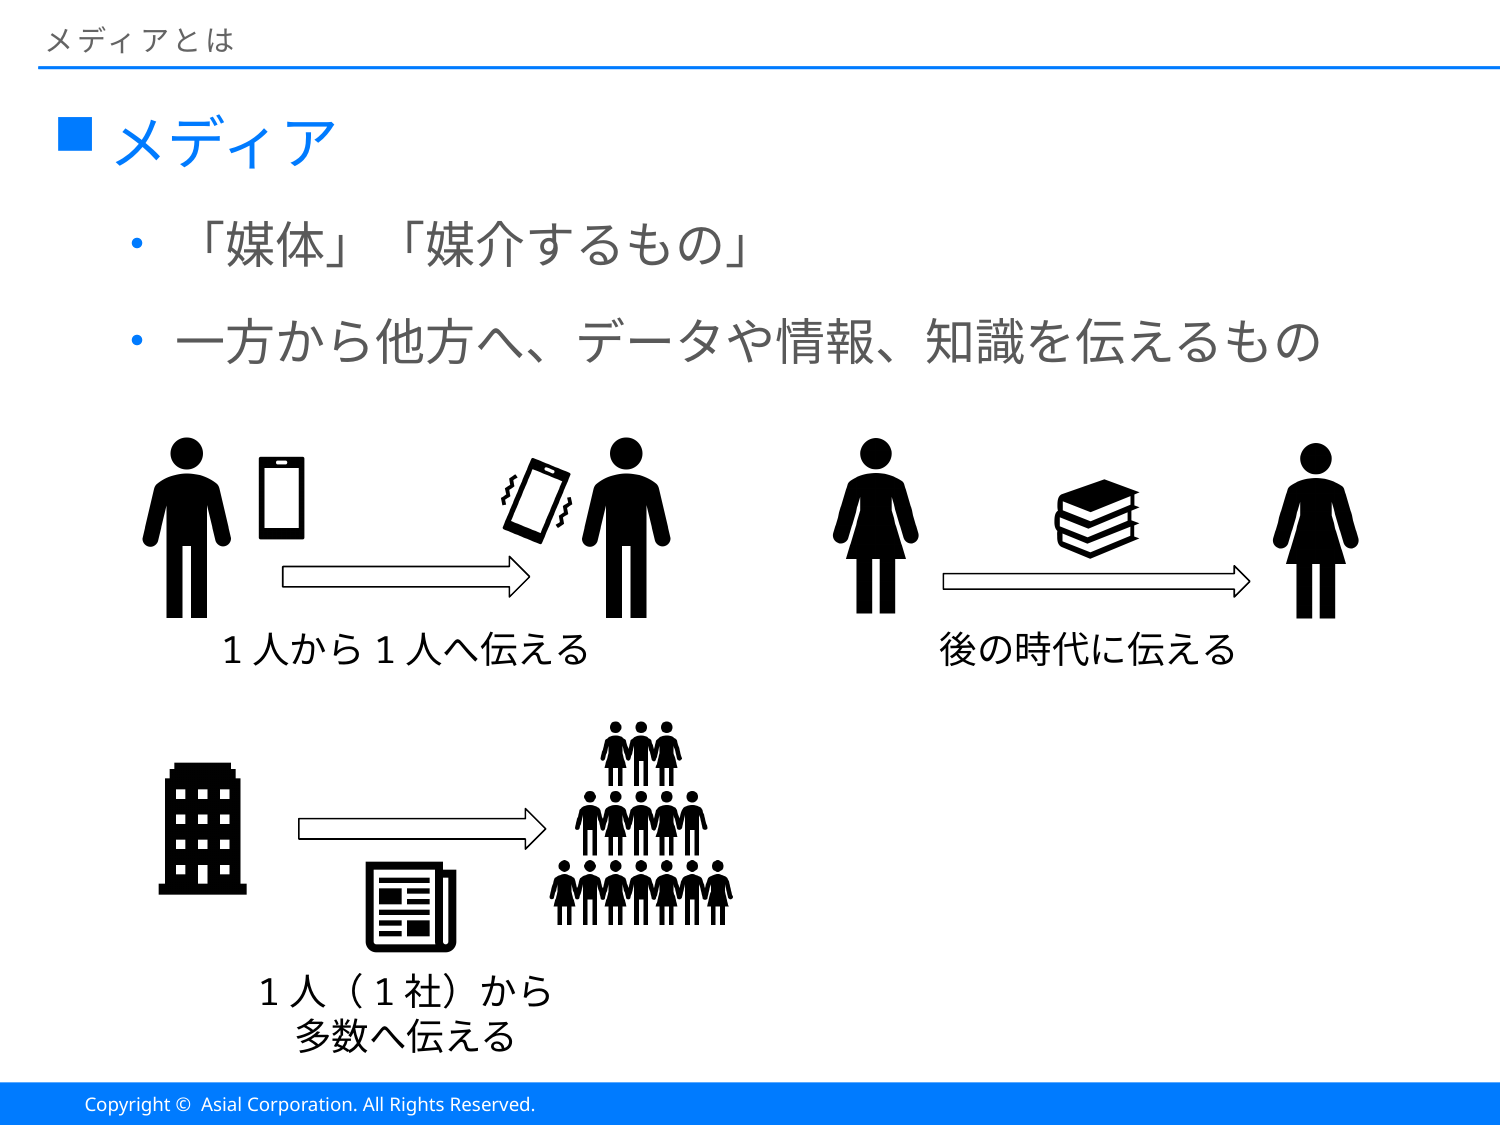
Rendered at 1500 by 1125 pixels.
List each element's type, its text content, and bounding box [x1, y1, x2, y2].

list メディア 「媒体」「媒介するもの」 一方から他方へ、データや情報、知識を伝えるもの [38, 84, 1459, 988]
title メディアとは [29, 7, 1223, 72]
picture [1222, 437, 1409, 624]
picture [127, 753, 278, 905]
picture [89, 430, 327, 625]
picture [491, 430, 723, 625]
picture [781, 432, 969, 619]
picture [1049, 471, 1145, 567]
text_box [288, 554, 524, 599]
text_box [296, 816, 522, 842]
picture [527, 711, 751, 935]
picture [347, 843, 475, 971]
text_box 後の時代に伝える [925, 619, 1254, 679]
text_box 1人（1社）から 多数へ伝える [242, 960, 570, 1065]
text_box 1人から1人へ伝える [205, 619, 607, 679]
text_box [974, 571, 1217, 592]
